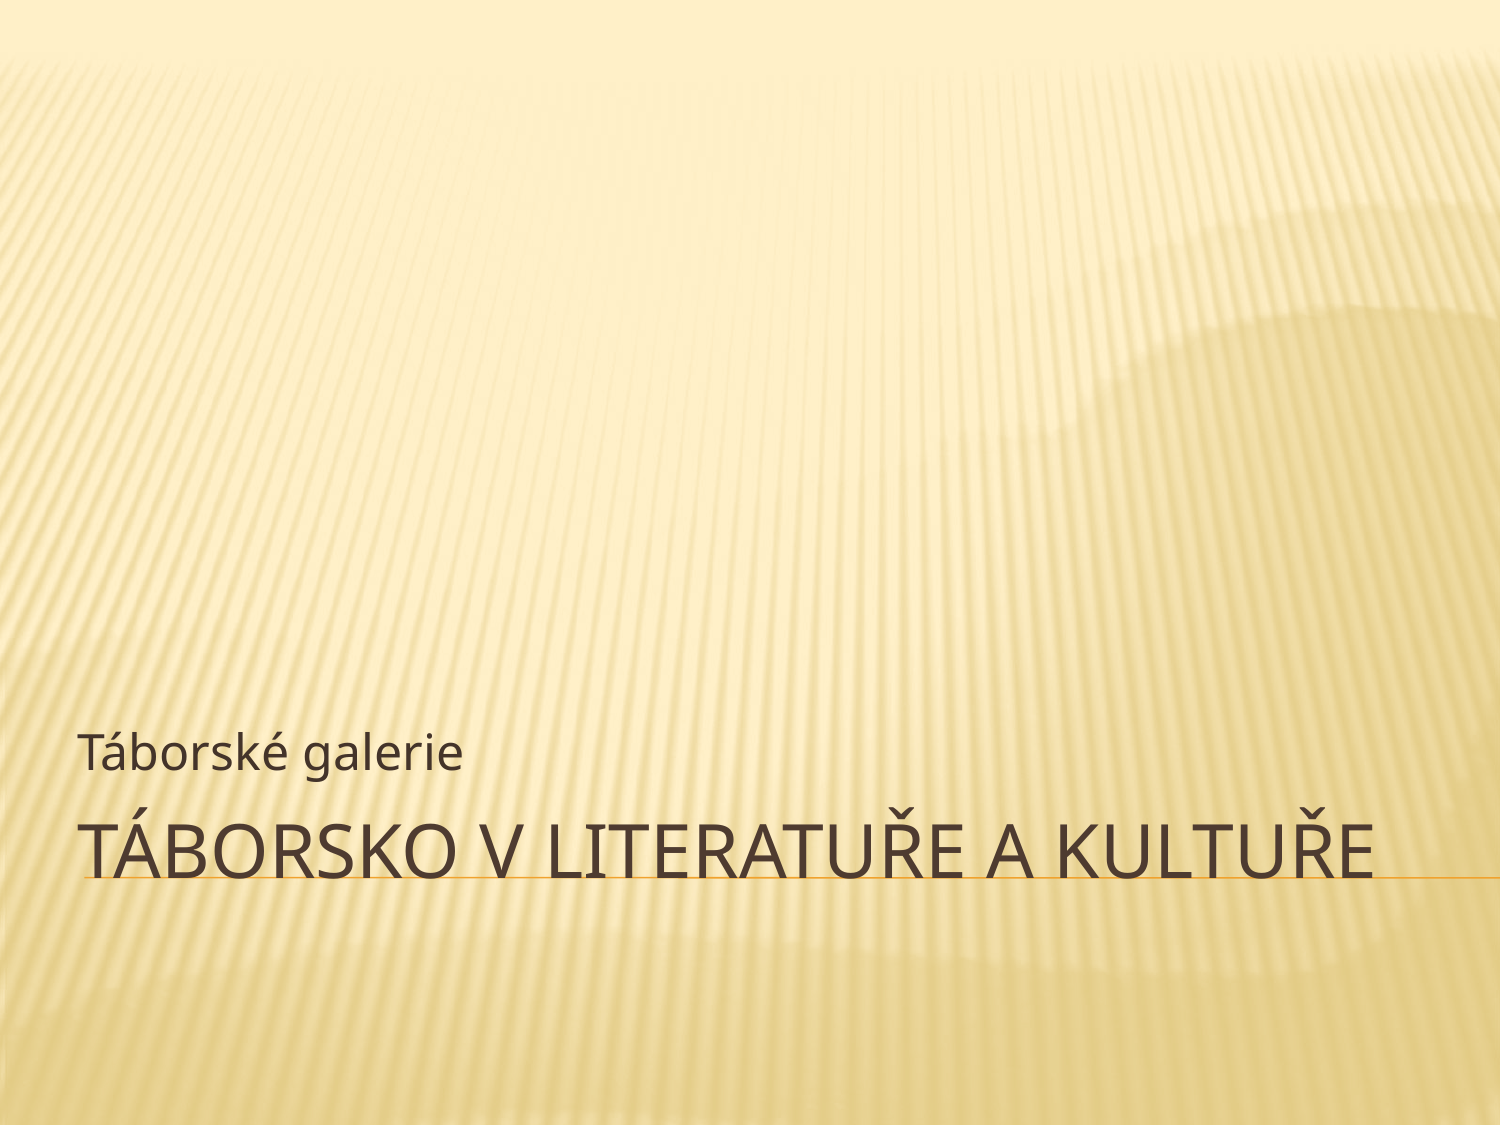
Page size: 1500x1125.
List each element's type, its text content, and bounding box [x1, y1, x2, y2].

title Táborsko v literatuře a kultuře [62, 796, 1450, 997]
subtitle Táborské galerie [62, 637, 1450, 788]
